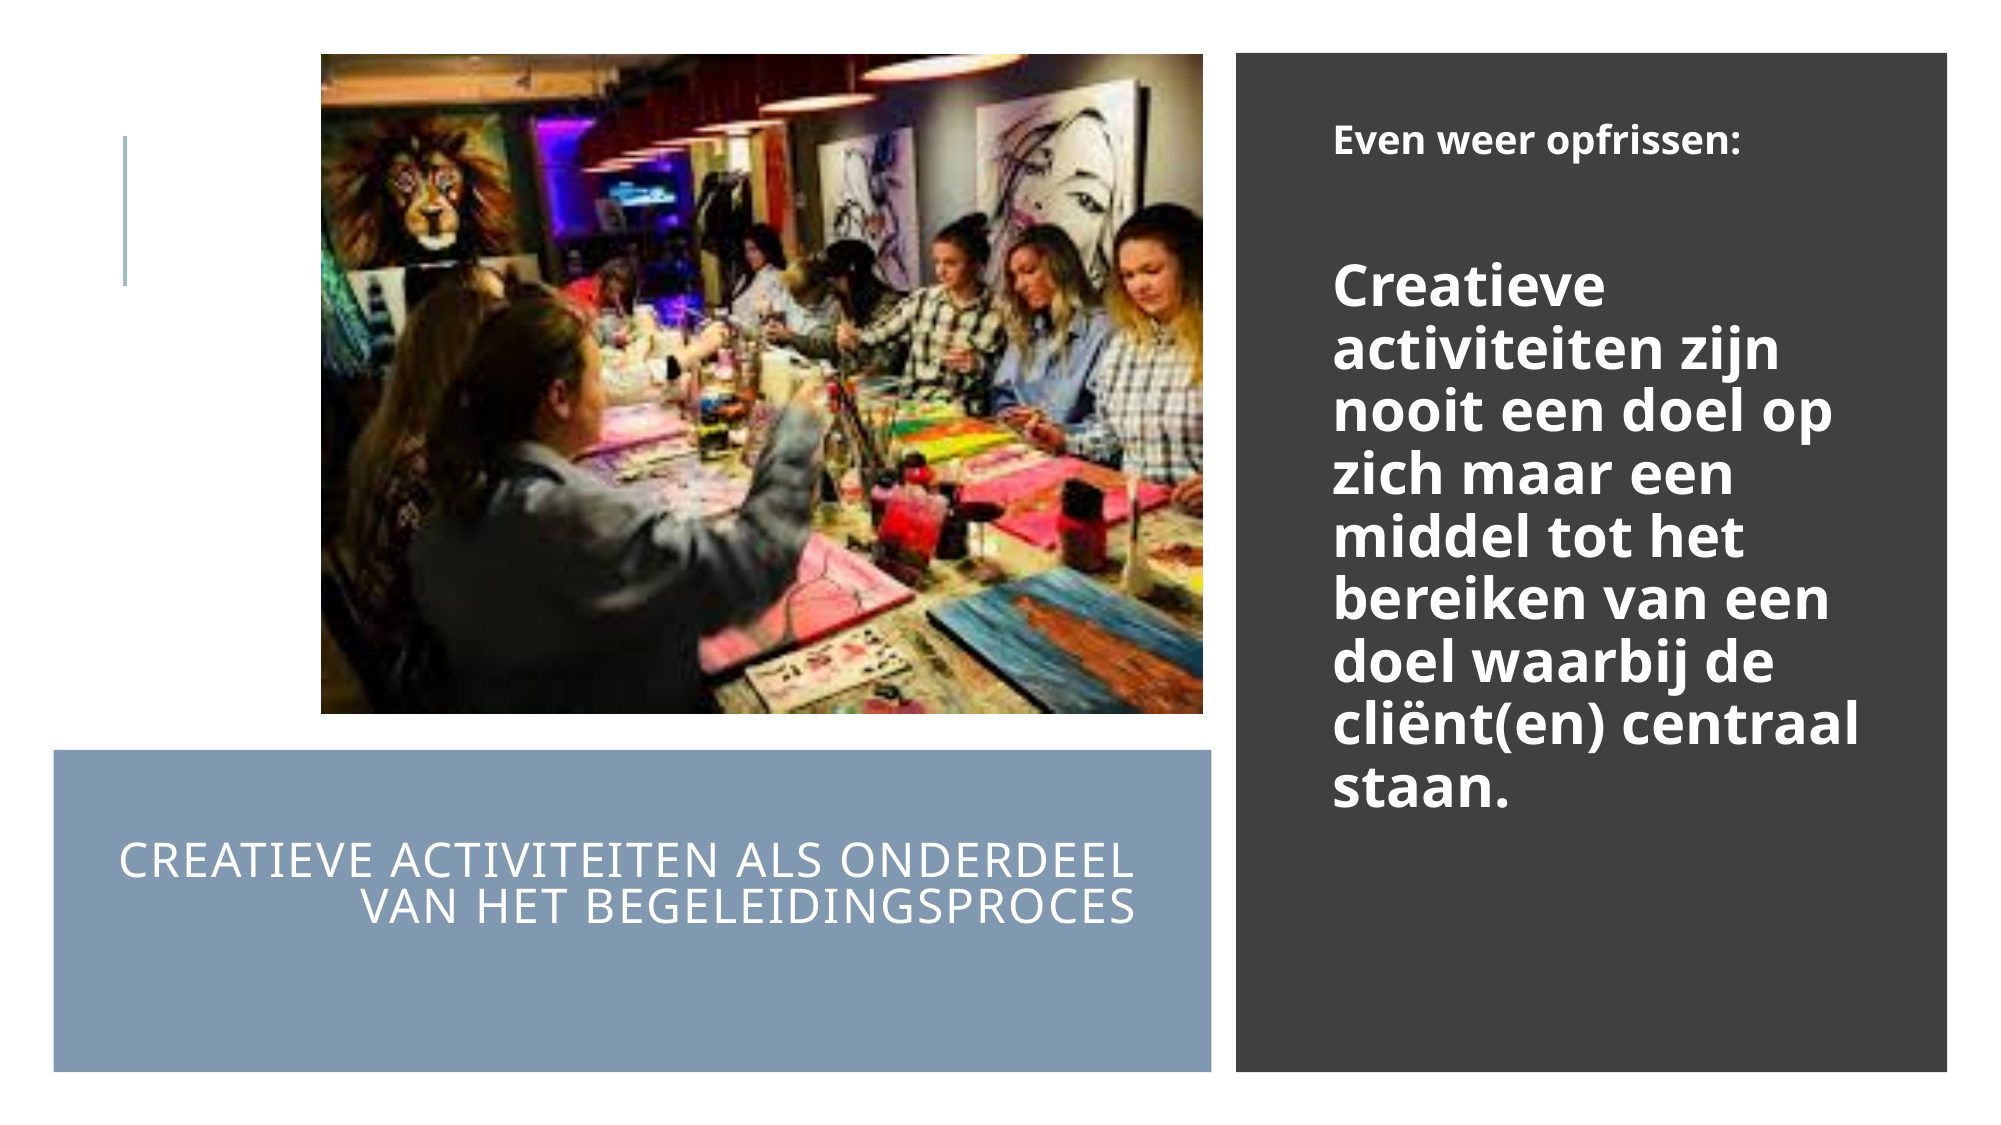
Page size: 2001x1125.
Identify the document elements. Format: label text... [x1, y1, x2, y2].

list Even weer opfrissen: Creatieve activiteiten zijn nooit een doel op zich maar een middel tot het bereiken van een doel waarbij de cliënt(en) centraal staan. [1310, 35, 1873, 832]
text_box [52, 749, 1213, 1073]
title Creatieve activiteiten als onderdeel van het begeleidingsproces [72, 813, 1154, 1080]
text_box [1235, 51, 1948, 1074]
picture [321, 54, 1203, 715]
